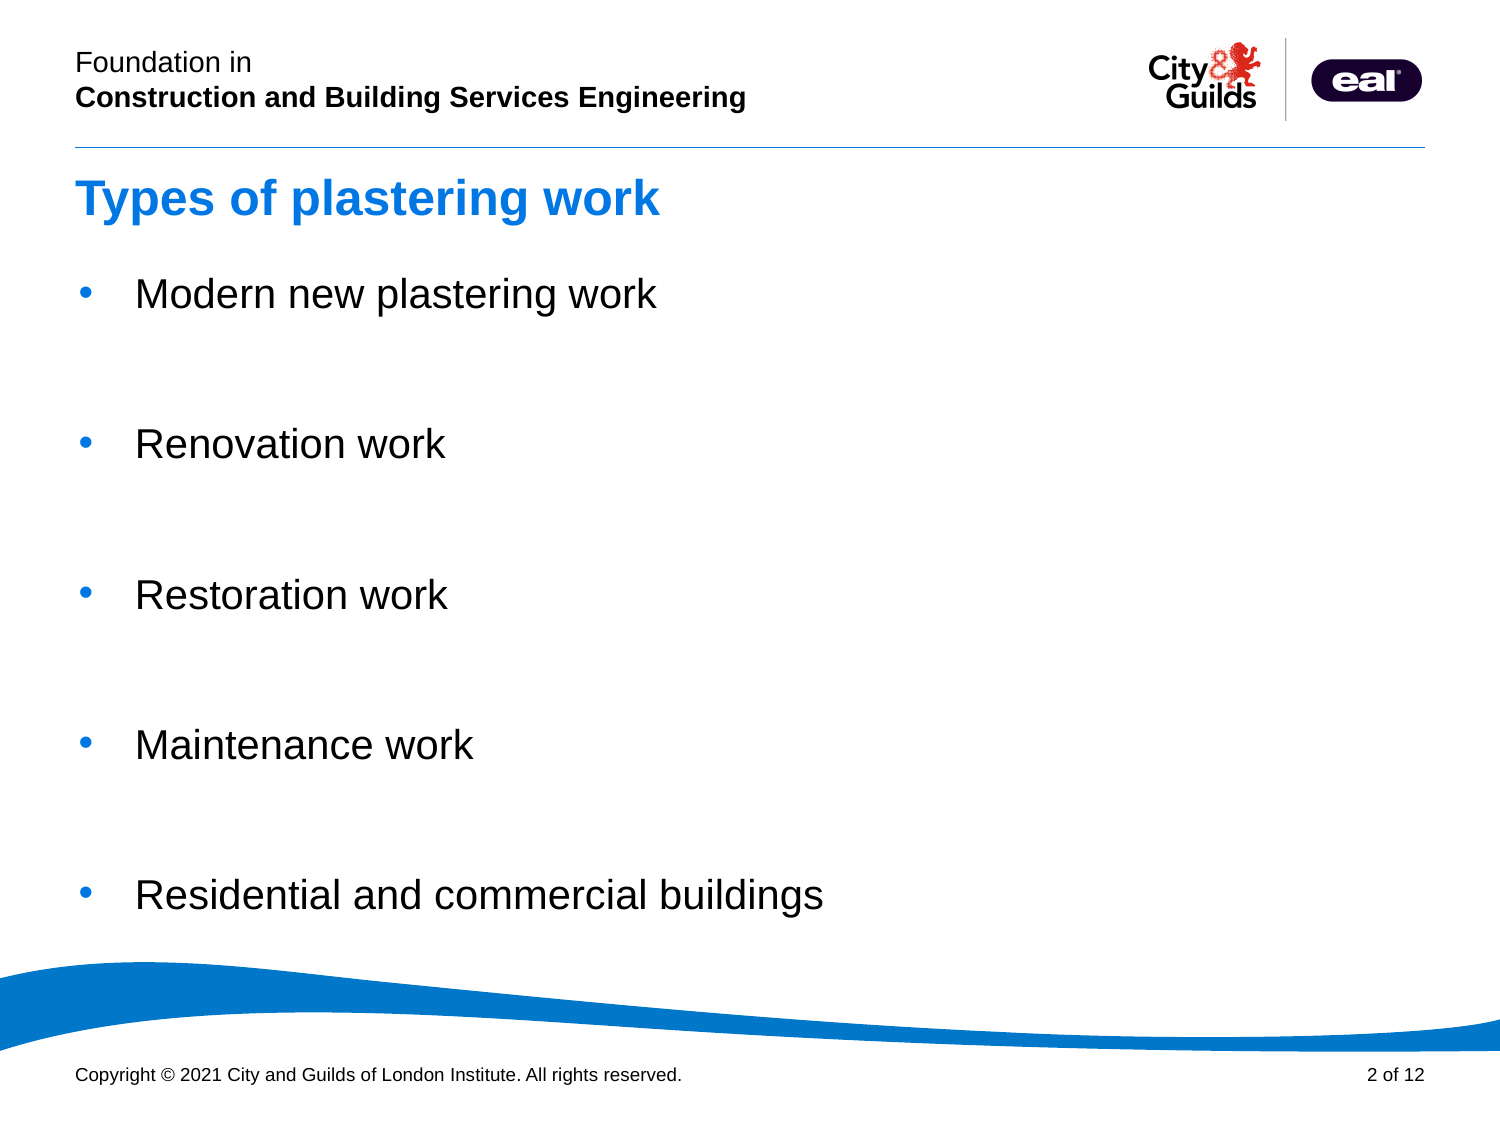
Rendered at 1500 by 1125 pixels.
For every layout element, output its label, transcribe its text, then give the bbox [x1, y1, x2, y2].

title Types of plastering work [74, 165, 1424, 229]
list Modern new plastering work Renovation work Restoration work Maintenance work Residential and commercial buildings [78, 266, 1429, 1048]
picture [1149, 38, 1422, 121]
